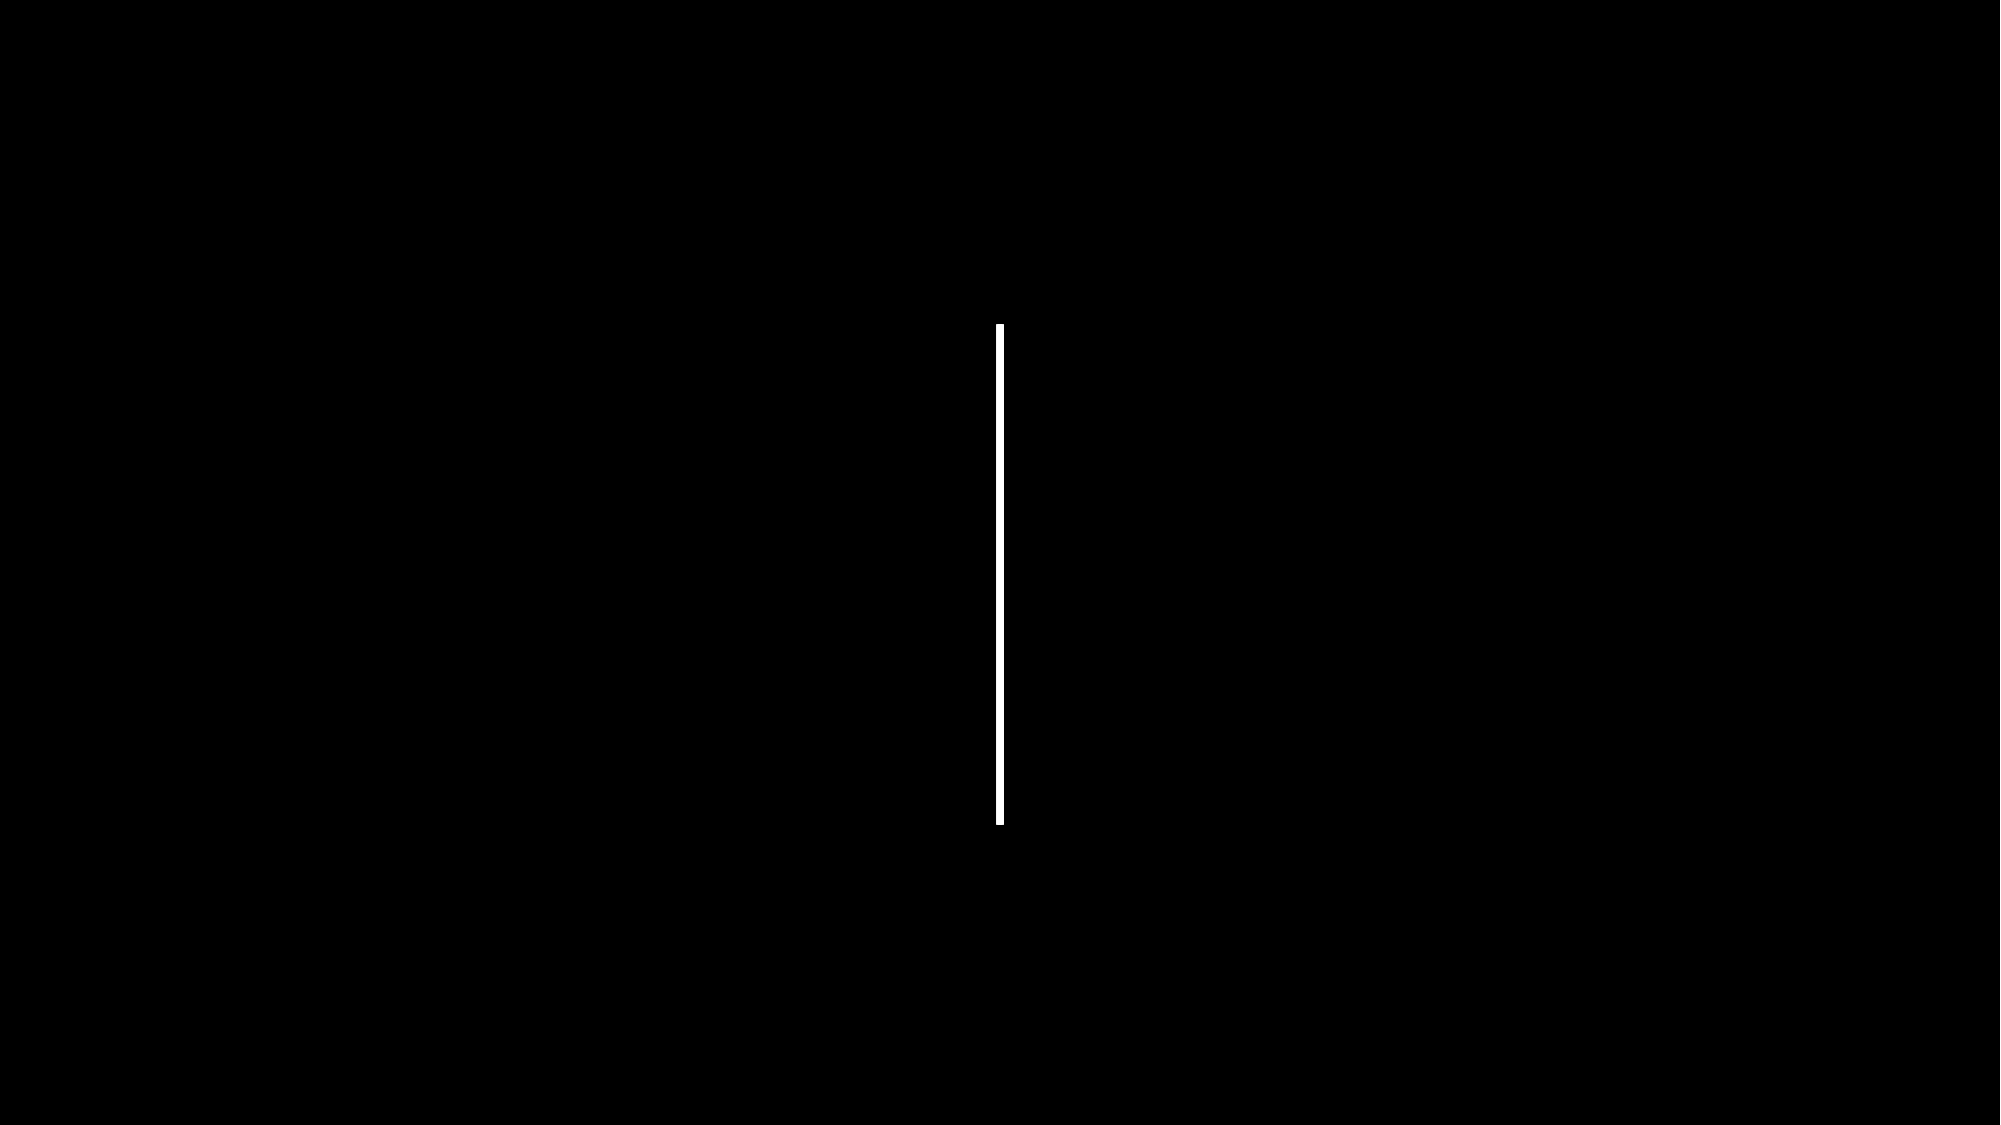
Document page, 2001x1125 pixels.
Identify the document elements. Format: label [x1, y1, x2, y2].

text_box [995, 576, 999, 826]
text_box [995, 323, 999, 573]
text_box [1001, 323, 1005, 573]
text_box [1001, 576, 1005, 826]
